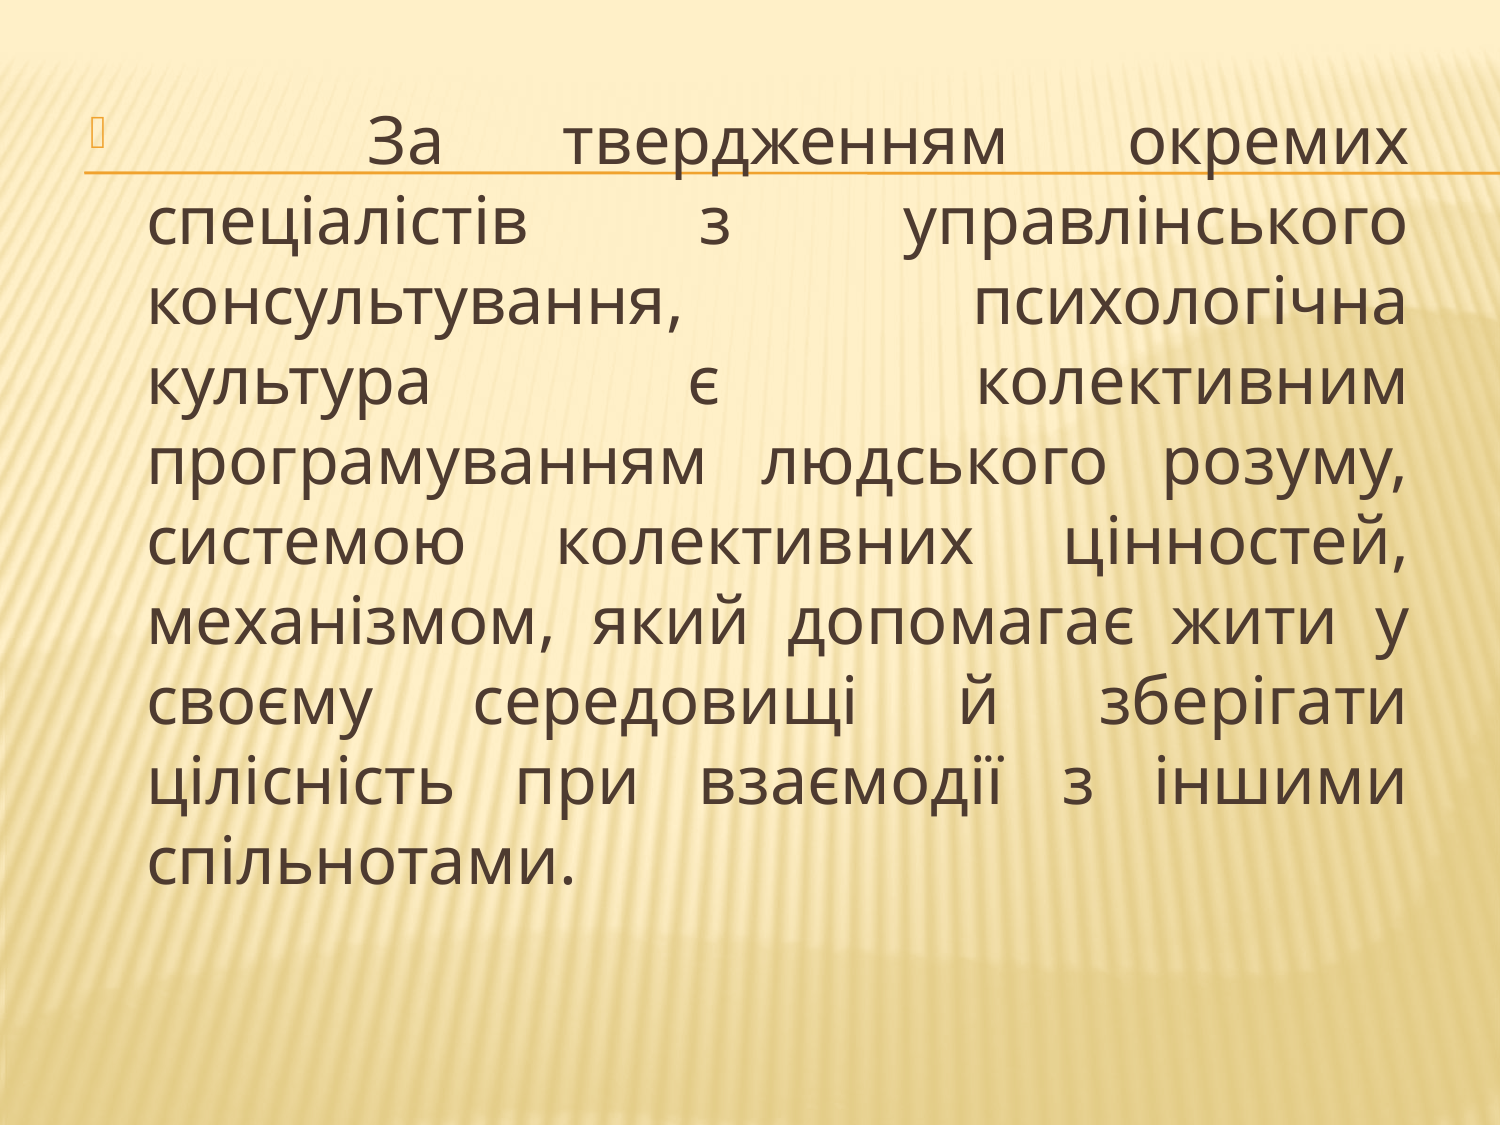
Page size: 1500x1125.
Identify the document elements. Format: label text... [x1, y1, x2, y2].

list За твердженням окремих спеціалістів з управлінського консультування, психологічна культура є колективним програмуванням людського розуму, системою колективних цінностей, механізмом, який допомагає жити у своєму середовищі й зберігати цілісність при взаємодії з іншими спільнотами. [75, 90, 1425, 1038]
